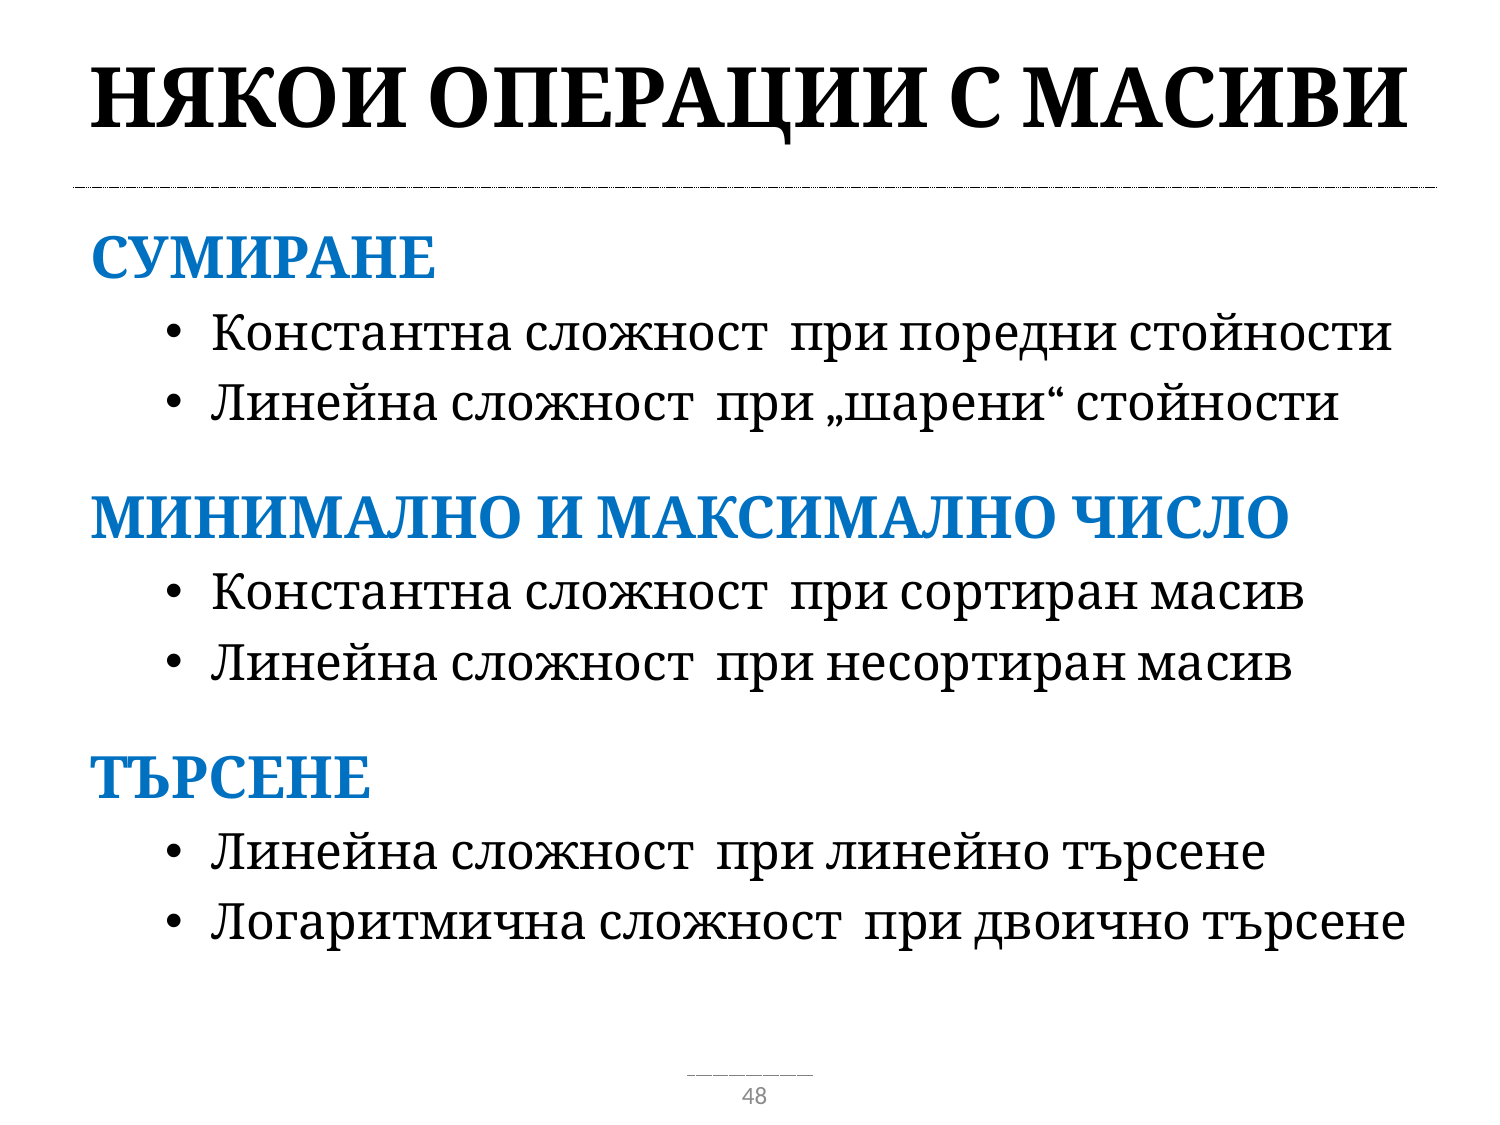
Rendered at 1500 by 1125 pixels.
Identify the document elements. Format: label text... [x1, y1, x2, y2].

title Някои операции с масиви [0, 0, 1500, 188]
slide_number 48 [579, 1065, 930, 1125]
